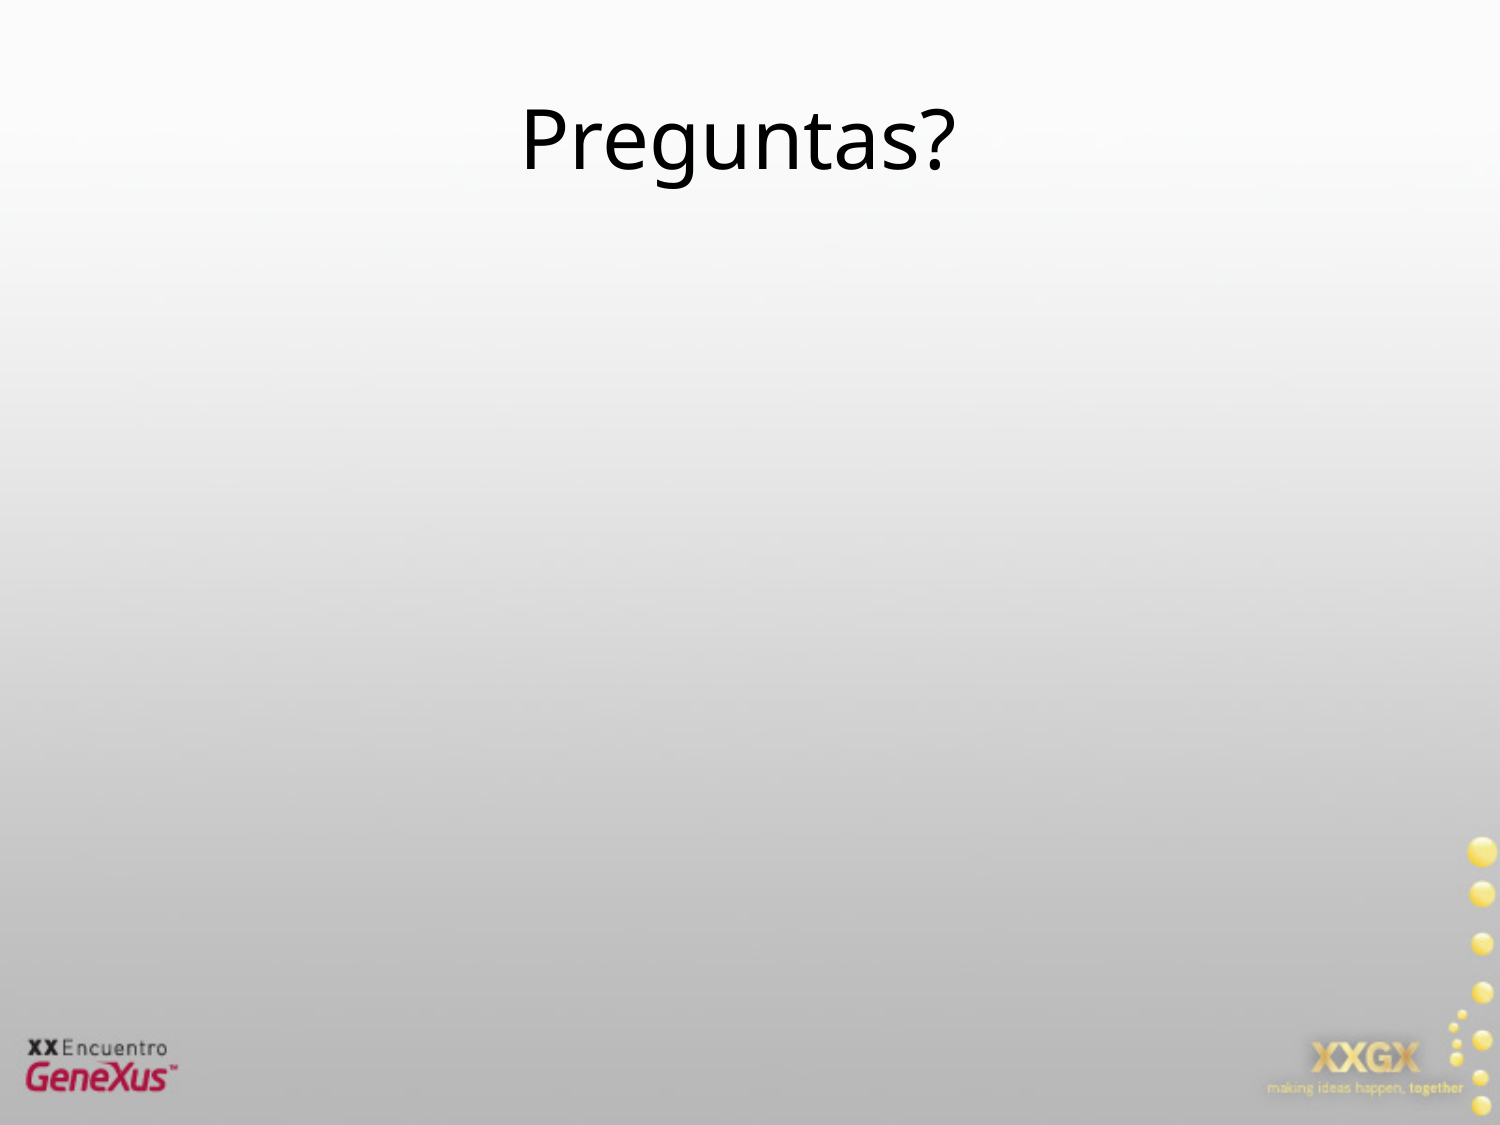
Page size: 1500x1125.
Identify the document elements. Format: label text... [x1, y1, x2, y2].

title Preguntas? [64, 42, 1412, 231]
picture [0, 0, 1500, 1125]
